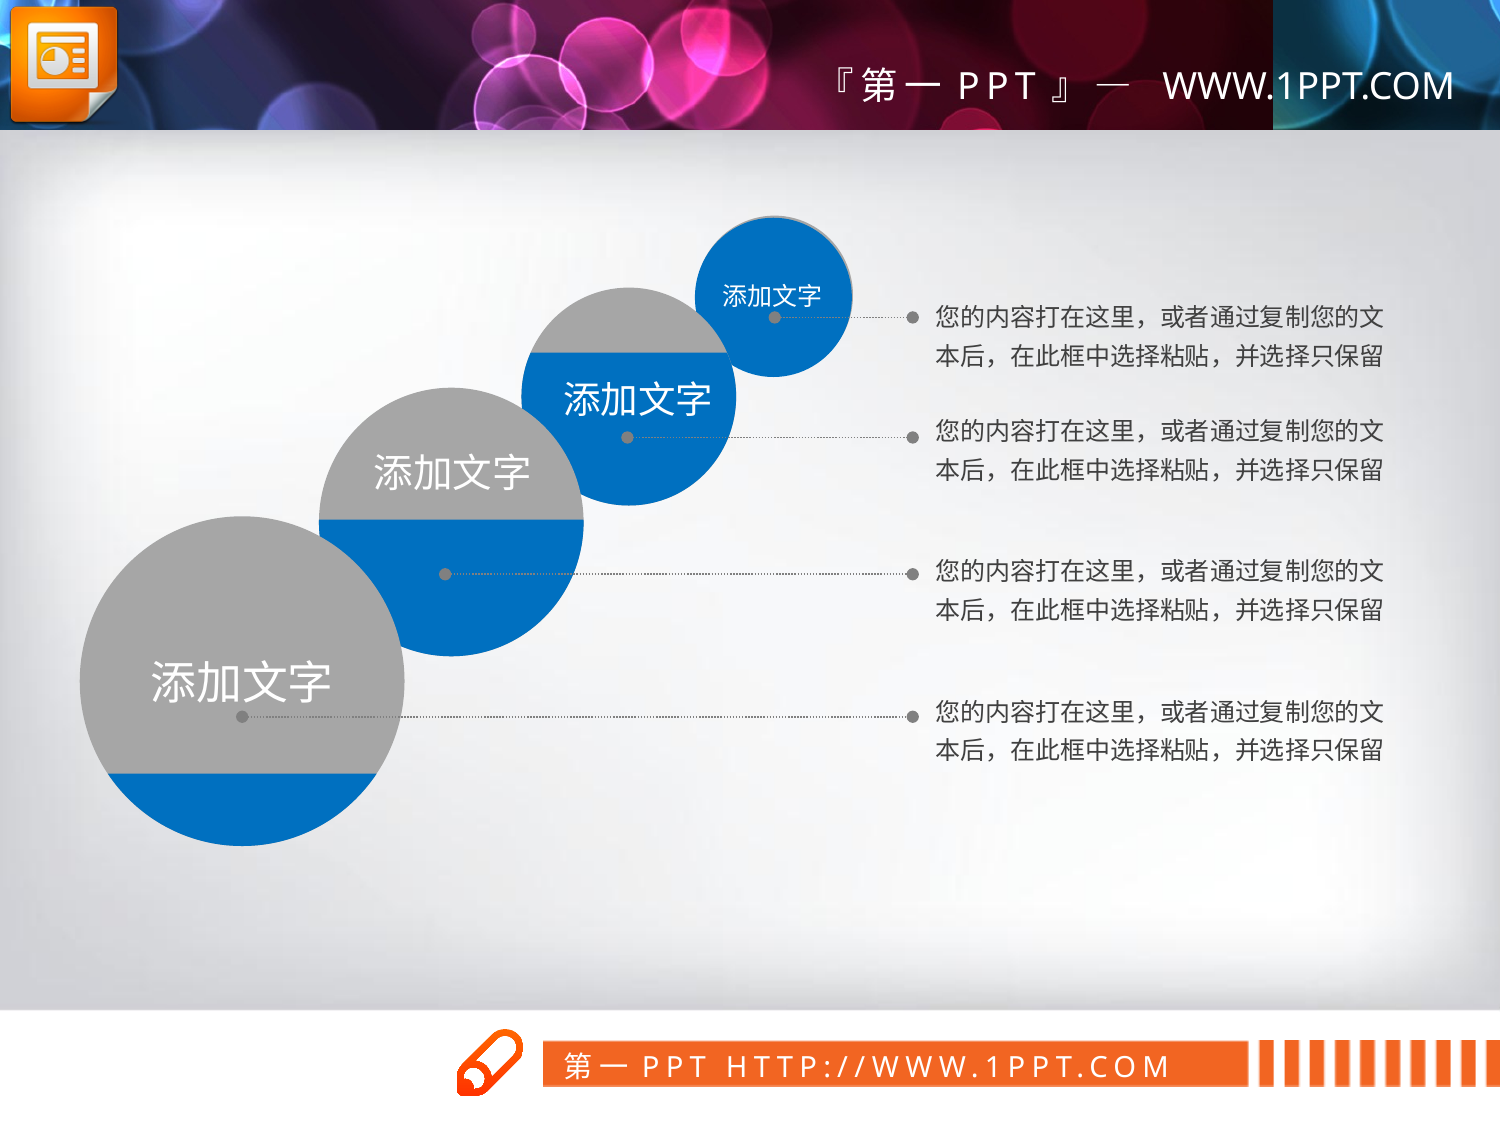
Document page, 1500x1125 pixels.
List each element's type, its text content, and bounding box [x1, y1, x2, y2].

text_box 您的内容打在这里，或者通过复制您的文本后，在此框中选择粘贴，并选择只保留 [923, 681, 1421, 771]
text_box 添加文字 [138, 647, 346, 715]
text_box 添加文字 [710, 274, 835, 317]
picture [543, 1040, 1500, 1087]
text_box [521, 352, 737, 506]
text_box [107, 773, 377, 847]
text_box [530, 287, 727, 352]
text_box [318, 519, 584, 657]
text_box 添加文字 [362, 441, 544, 501]
text_box [79, 516, 405, 773]
text_box 您的内容打在这里，或者通过复制您的文本后，在此框中选择粘贴，并选择只保留 [923, 400, 1421, 491]
text_box [694, 217, 852, 378]
text_box [318, 387, 584, 520]
text_box 添加文字 [551, 370, 726, 428]
text_box 您的内容打在这里，或者通过复制您的文本后，在此框中选择粘贴，并选择只保留 [923, 540, 1421, 631]
picture [0, 0, 1500, 1012]
text_box 您的内容打在这里，或者通过复制您的文本后，在此框中选择粘贴，并选择只保留 [923, 287, 1421, 377]
